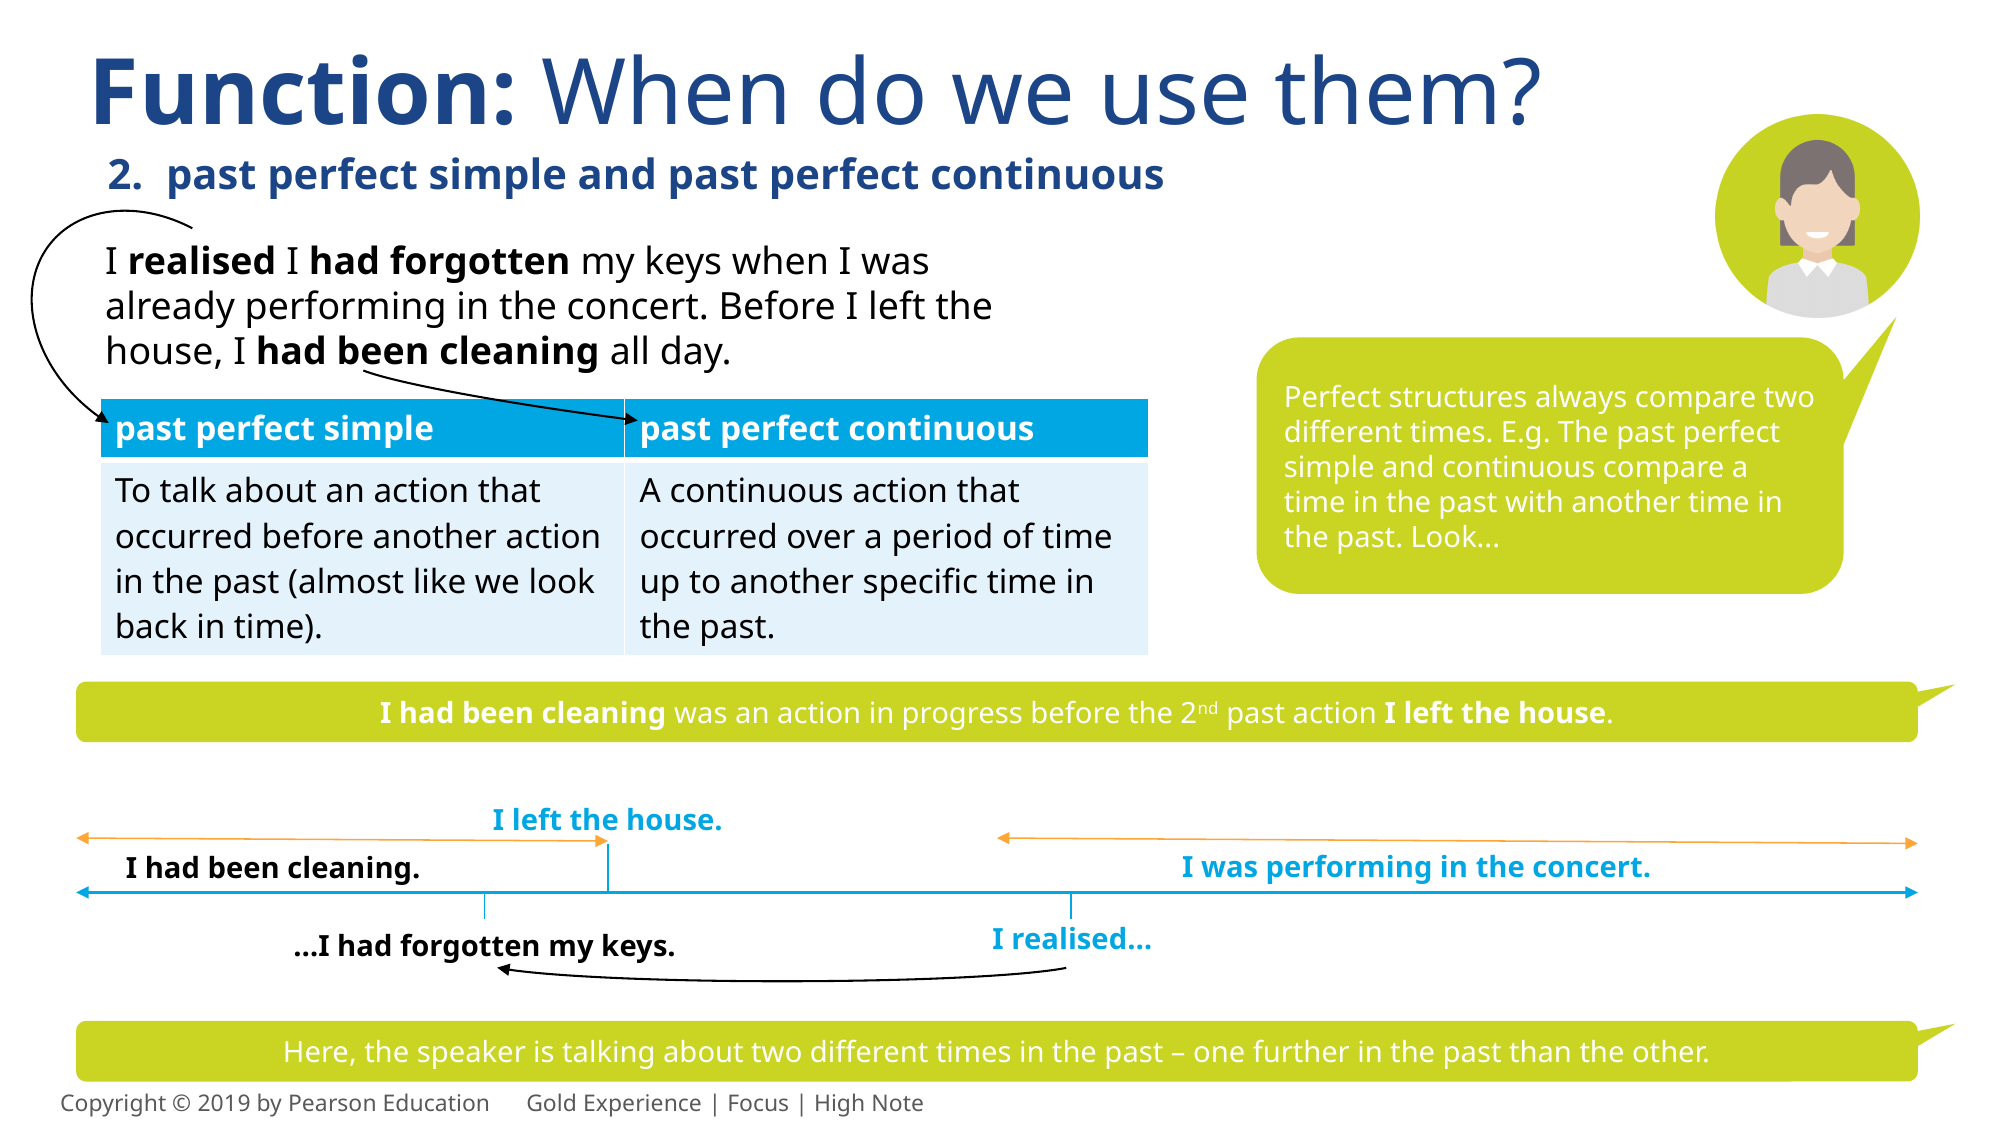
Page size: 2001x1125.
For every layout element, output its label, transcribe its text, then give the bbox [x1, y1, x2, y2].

table_cell To talk about an action that occurred before another action in the past (almost like we look back in time). [101, 463, 624, 655]
table_header past perfect continuous [625, 399, 1148, 457]
text_box I had been cleaning was an action in progress before the 2nd past action I left the house. [76, 681, 1956, 743]
text_box Here, the speaker is talking about two different times in the past – one further in the past than the other. [76, 1020, 1956, 1082]
picture [1715, 114, 1920, 319]
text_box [75, 792, 1919, 971]
text_box past perfect simple and past perfect continuous [76, 146, 1442, 214]
table_cell A continuous action that occurred over a period of time up to another specific time in the past. [625, 463, 1148, 655]
footer Copyright © 2019 by Pearson Education Gold Experience | Focus | High Note [45, 1072, 1084, 1125]
text_box Perfect structures always compare two different times. E.g. The past perfect simple and continuous compare a time in the past with another time in the past. Look... [1256, 326, 1893, 594]
text_box I realised I had forgotten my keys when I was already performing in the concert. Before I left the house, I had been cleaning all day. [132, 229, 1081, 377]
text_box [31, 210, 193, 424]
text_box Function: When do we use them? [73, 37, 1716, 171]
text_box [363, 370, 638, 426]
table_header past perfect simple [101, 399, 624, 457]
